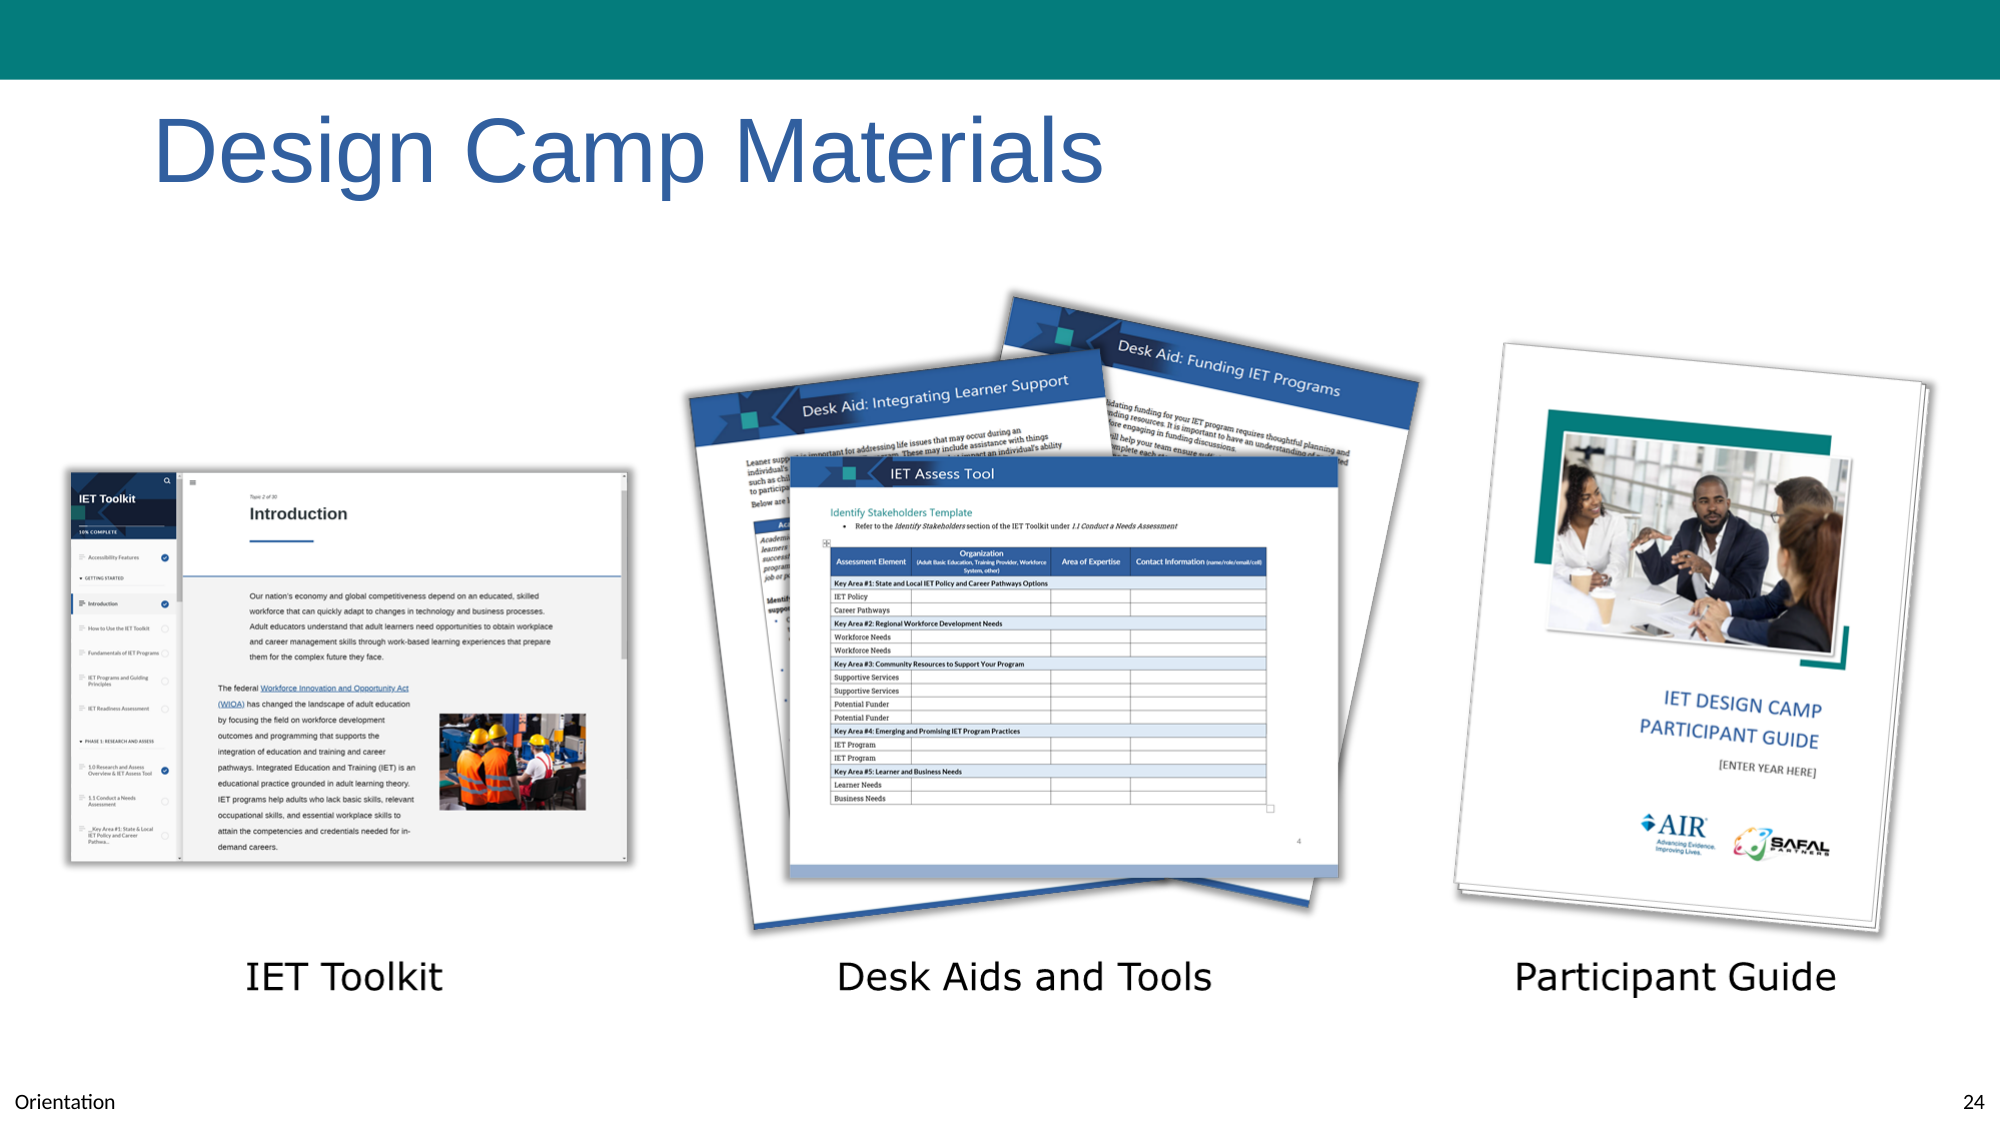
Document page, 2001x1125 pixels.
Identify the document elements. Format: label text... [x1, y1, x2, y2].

title Design Camp Materials [137, 20, 1863, 210]
footer Orientation [0, 1074, 675, 1122]
picture [55, 279, 1945, 1022]
slide_number 24 [1550, 1074, 2000, 1122]
